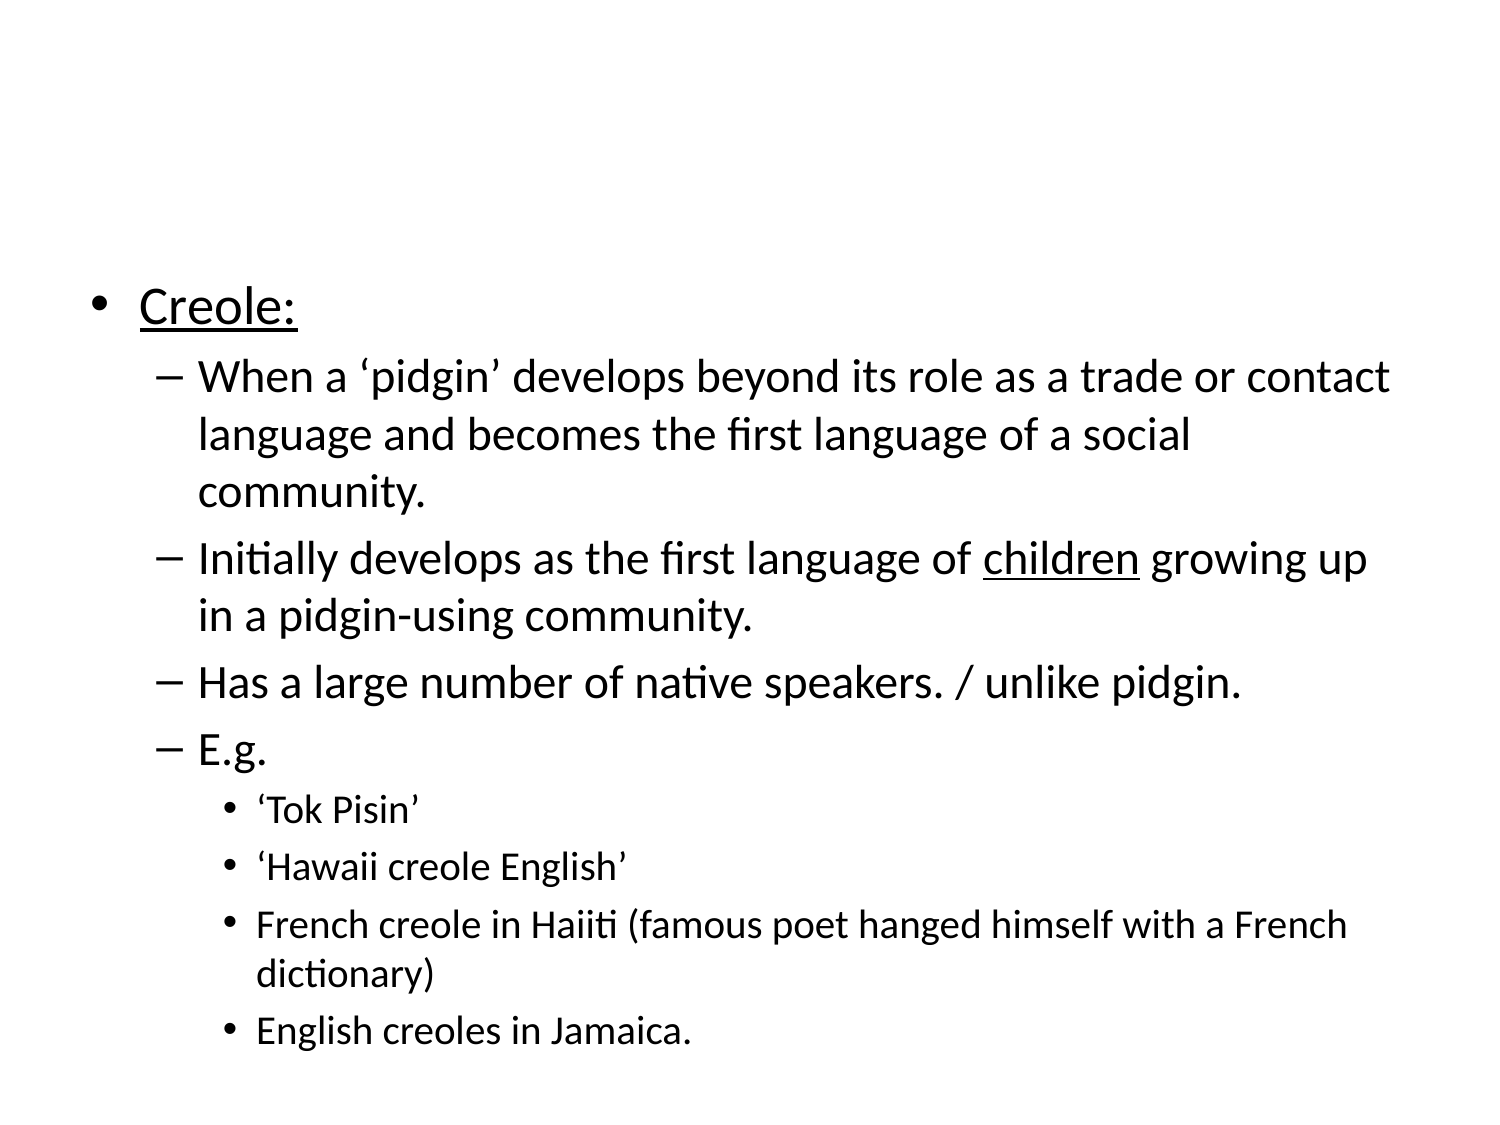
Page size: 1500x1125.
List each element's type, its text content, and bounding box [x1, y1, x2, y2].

list Creole: When a ‘pidgin’ develops beyond its role as a trade or contact language and becomes the first language of a social community. Initially develops as the first language of children growing up in a pidgin-using community. Has a large number of native speakers. / unlike pidgin. E.g. ‘Tok Pisin’ ‘Hawaii creole English’ French creole in Haiiti (famous poet hanged himself with a French dictionary) English creoles in Jamaica. [75, 262, 1425, 1063]
